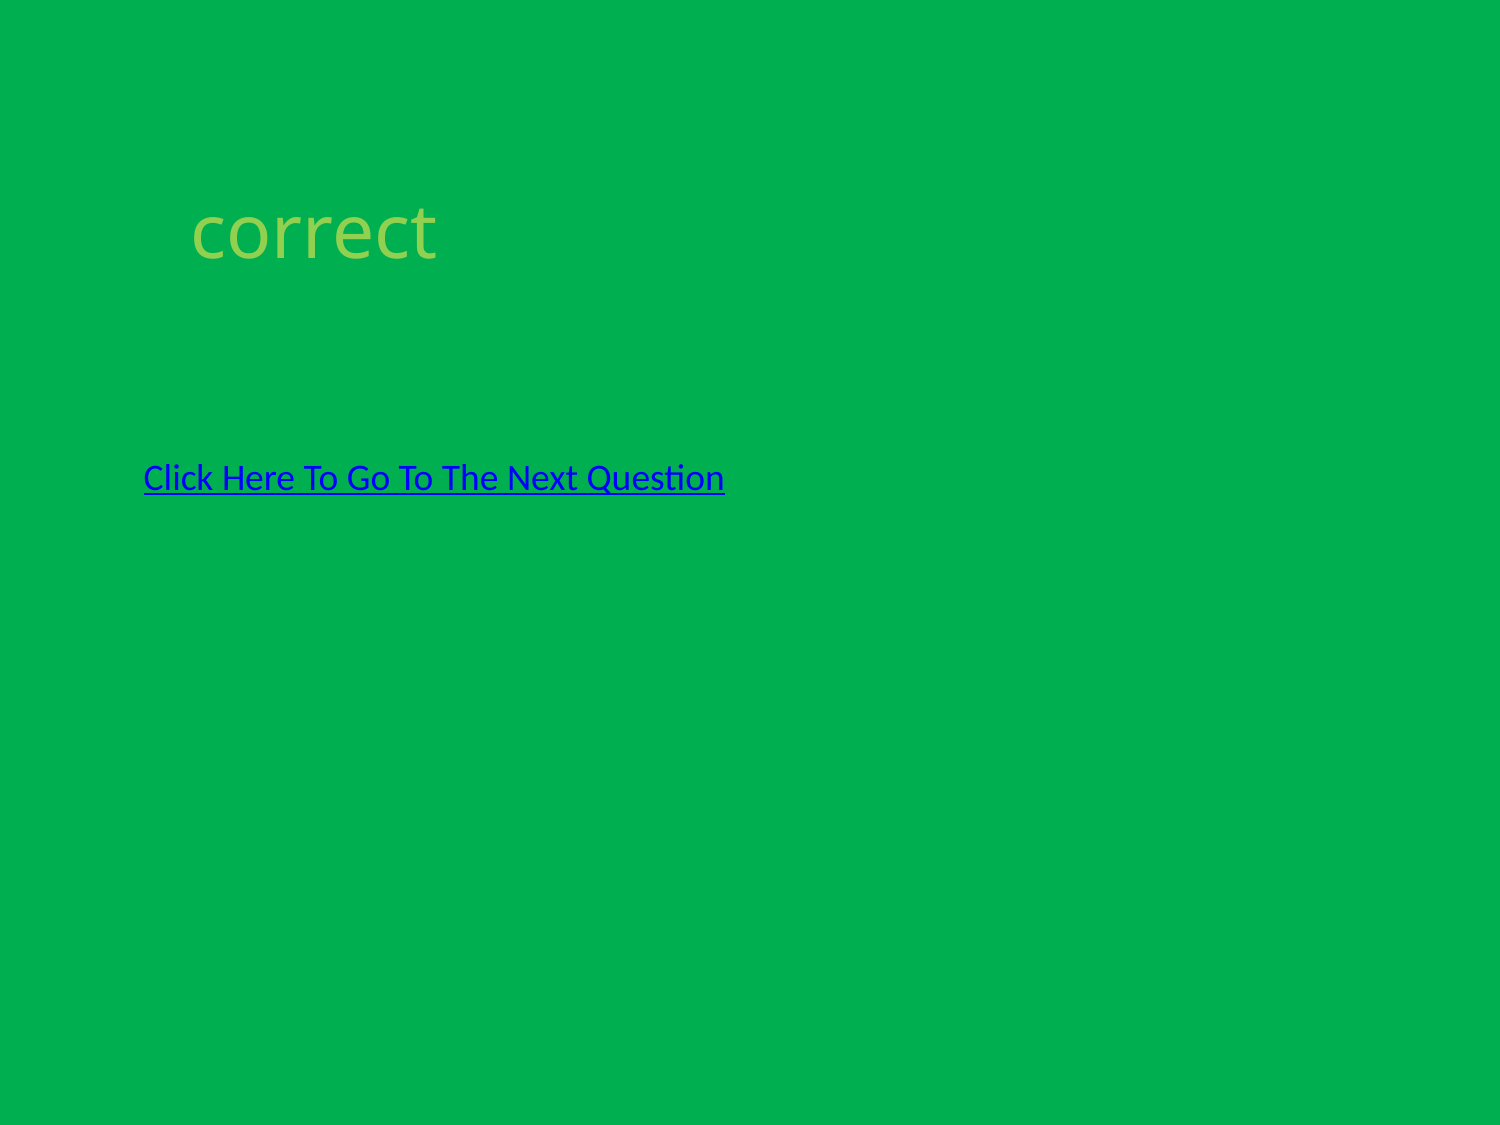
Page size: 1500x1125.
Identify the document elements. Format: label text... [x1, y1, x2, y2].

text_box correct [175, 175, 832, 281]
text_box Click Here To Go To The Next Question [128, 445, 856, 505]
